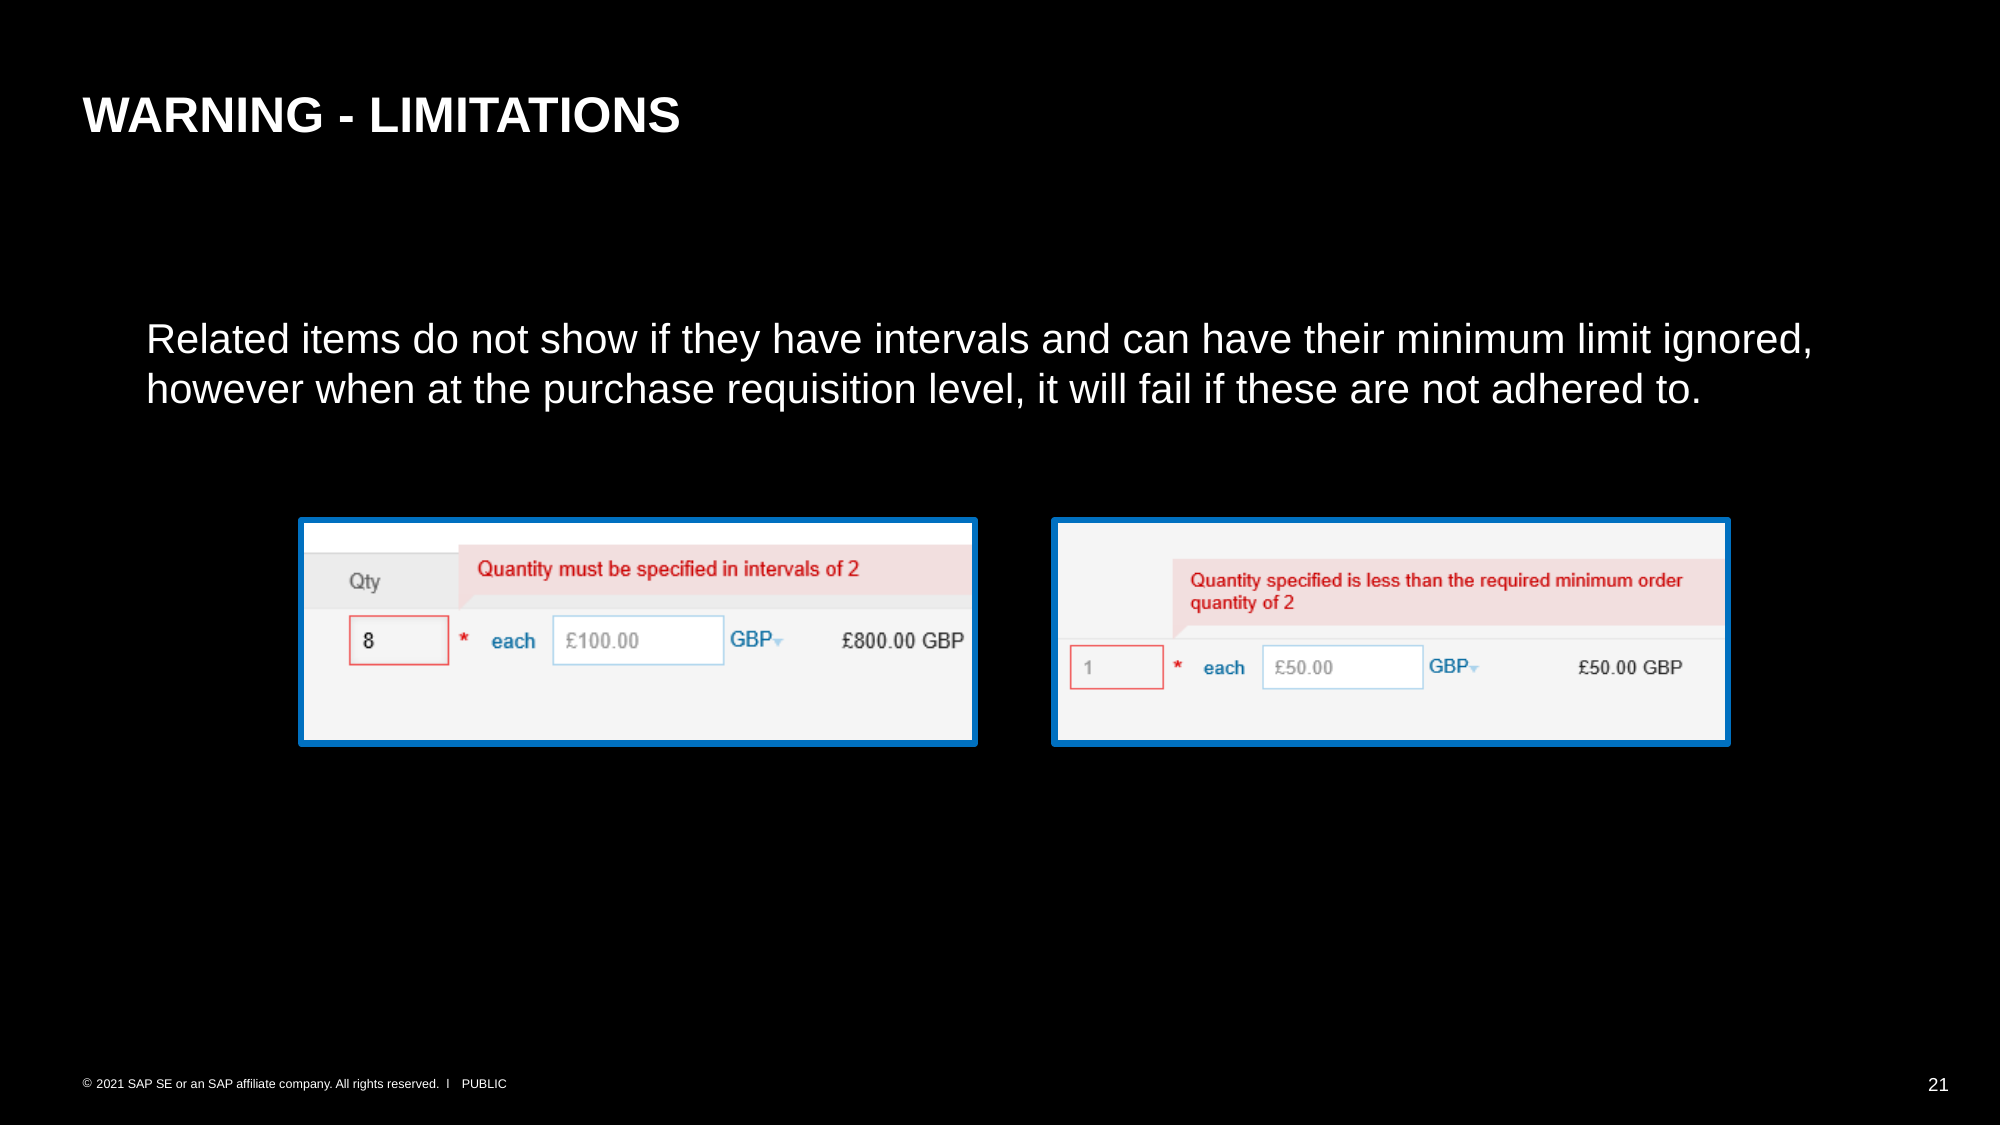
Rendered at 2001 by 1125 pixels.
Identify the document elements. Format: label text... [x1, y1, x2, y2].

picture [1057, 522, 1726, 741]
picture [304, 522, 972, 741]
list Related items do not show if they have intervals and can have their minimum limit ignored, however when at the purchase requisition level, it will fail if these are not adhered to. [145, 312, 1918, 456]
title WARNING - LIMITATIONS [82, 82, 1918, 144]
